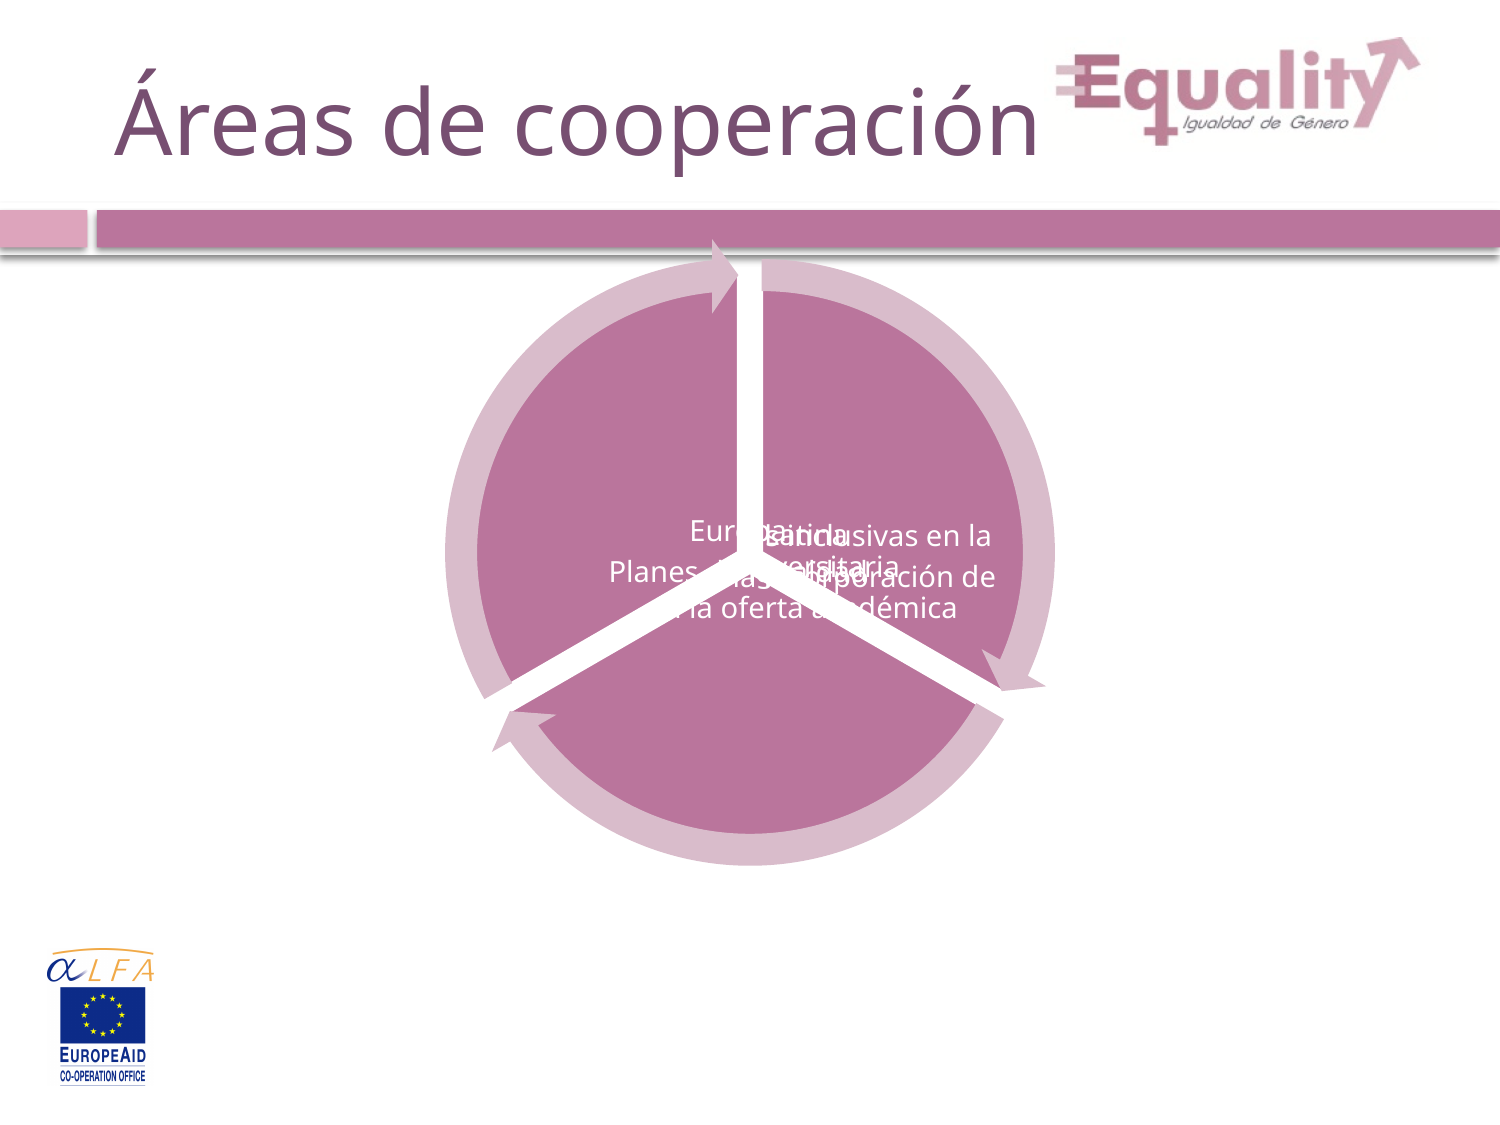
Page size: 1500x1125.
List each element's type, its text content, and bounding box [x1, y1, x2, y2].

picture [47, 948, 154, 1086]
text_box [249, 228, 1251, 897]
title Áreas de cooperación [99, 37, 1438, 200]
